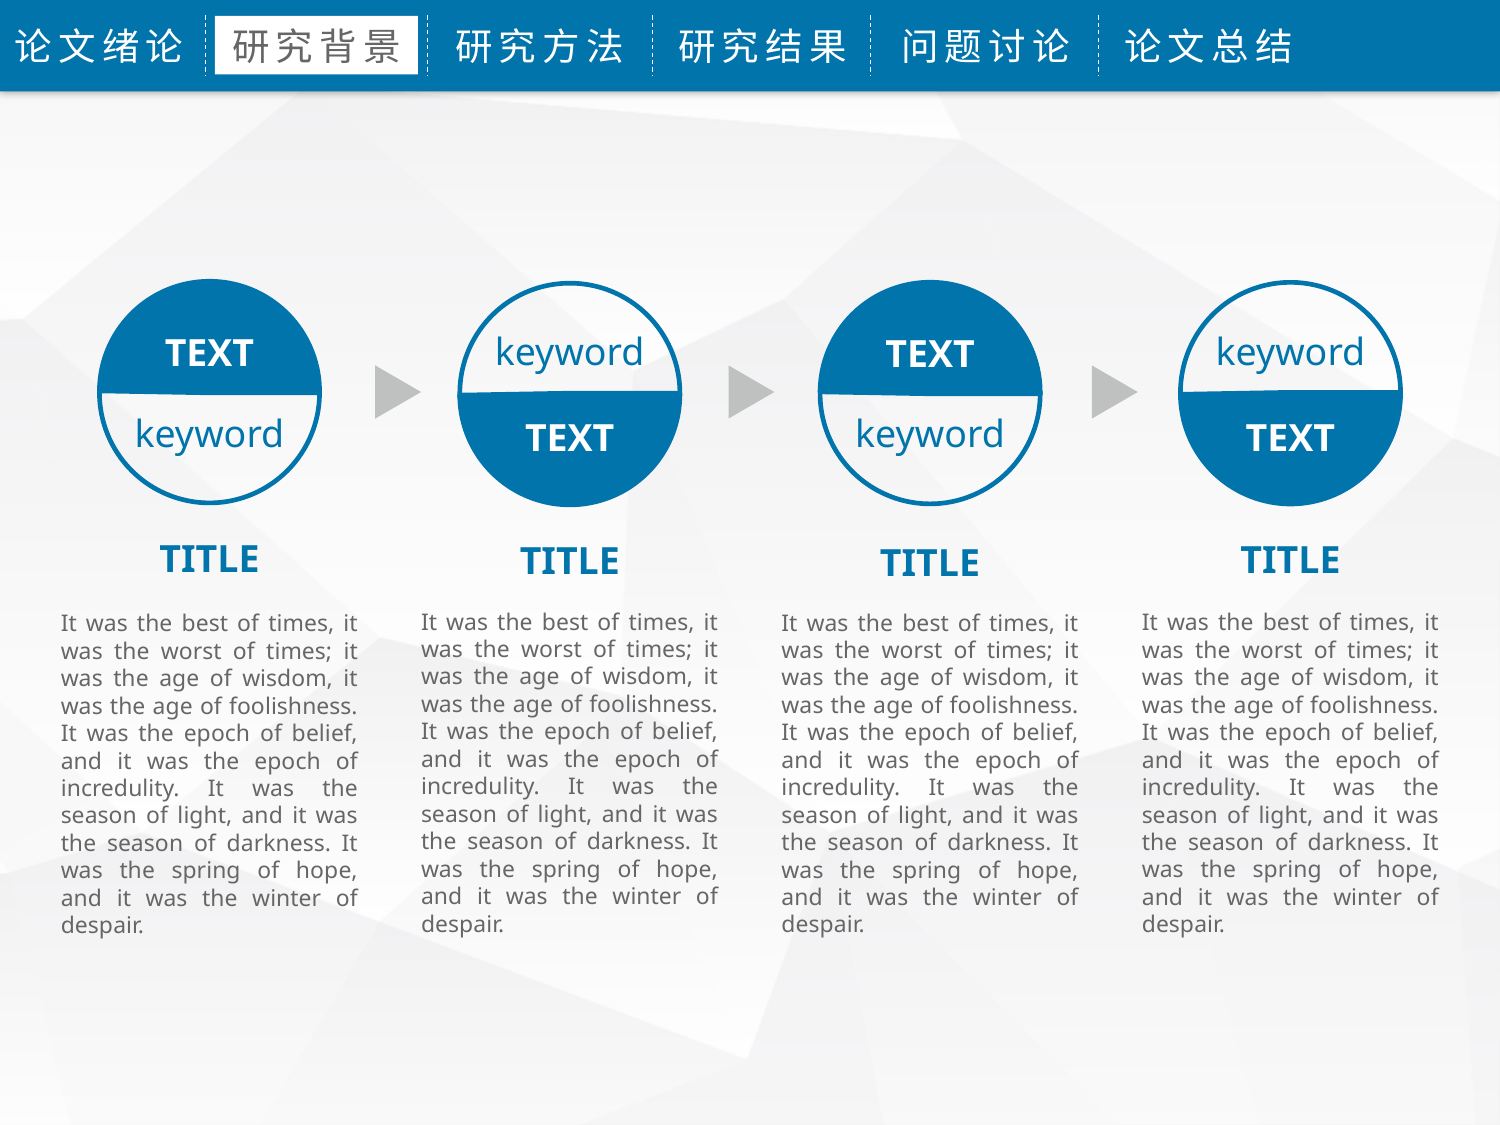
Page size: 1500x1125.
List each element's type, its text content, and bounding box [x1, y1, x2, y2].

text_box It was the best of times, it was the worst of times; it was the age of wisdom, it was the age of foolishness. It was the epoch of belief, and it was the epoch of incredulity. It was the season of light, and it was the season of darkness. It was the spring of hope, and it was the winter of despair. [46, 601, 373, 946]
text_box TITLE [139, 527, 280, 587]
text_box It was the best of times, it was the worst of times; it was the age of wisdom, it was the age of foolishness. It was the epoch of belief, and it was the epoch of incredulity. It was the season of light, and it was the season of darkness. It was the spring of hope, and it was the winter of despair. [1127, 600, 1454, 945]
text_box 论文绪论 [0, 15, 205, 76]
text_box It was the best of times, it was the worst of times; it was the age of wisdom, it was the age of foolishness. It was the epoch of belief, and it was the epoch of incredulity. It was the season of light, and it was the season of darkness. It was the spring of hope, and it was the winter of despair. [766, 600, 1094, 945]
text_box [1041, 365, 1138, 419]
text_box 研究结果 [871, 15, 876, 76]
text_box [99, 281, 320, 503]
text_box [820, 282, 1041, 504]
text_box 研究方法 [440, 15, 652, 76]
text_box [375, 365, 459, 419]
text_box 论文总结 [1109, 15, 1322, 76]
text_box 研究结果 [663, 15, 870, 76]
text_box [680, 365, 820, 419]
text_box [0, 0, 1500, 92]
text_box TITLE [499, 529, 640, 590]
text_box TITLE [1220, 529, 1361, 589]
text_box It was the best of times, it was the worst of times; it was the age of wisdom, it was the age of foolishness. It was the epoch of belief, and it was the epoch of incredulity. It was the season of light, and it was the season of darkness. It was the spring of hope, and it was the winter of despair. [406, 599, 734, 944]
text_box 论文绪论 [206, 15, 211, 76]
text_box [459, 283, 680, 505]
picture [0, 92, 1500, 1125]
text_box 研究背景 [213, 15, 420, 76]
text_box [1180, 282, 1401, 504]
text_box 问题讨论 [886, 15, 1098, 76]
text_box TITLE [860, 531, 1001, 591]
